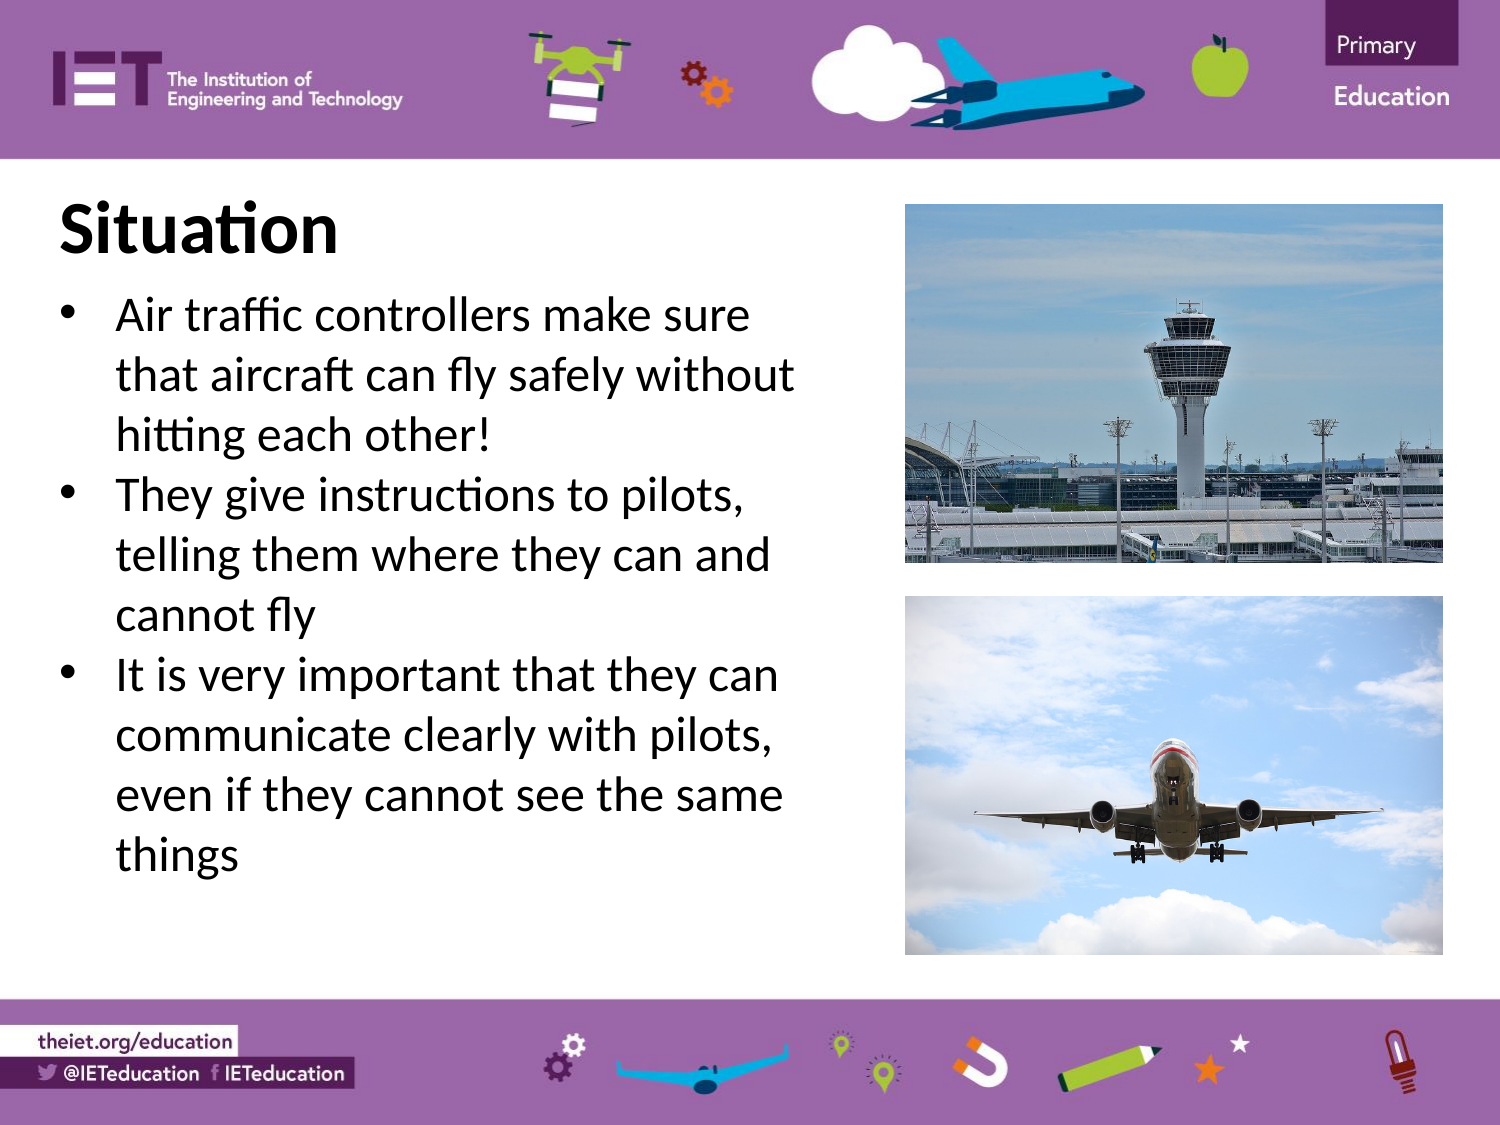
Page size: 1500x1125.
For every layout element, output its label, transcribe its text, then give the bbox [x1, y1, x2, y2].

text_box Air traffic controllers make sure that aircraft can fly safely without hitting each other! They give instructions to pilots, telling them where they can and cannot fly It is very important that they can communicate clearly with pilots, even if they cannot see the same things [44, 274, 834, 890]
picture [0, 0, 1500, 1125]
text_box Situation [44, 170, 1043, 289]
